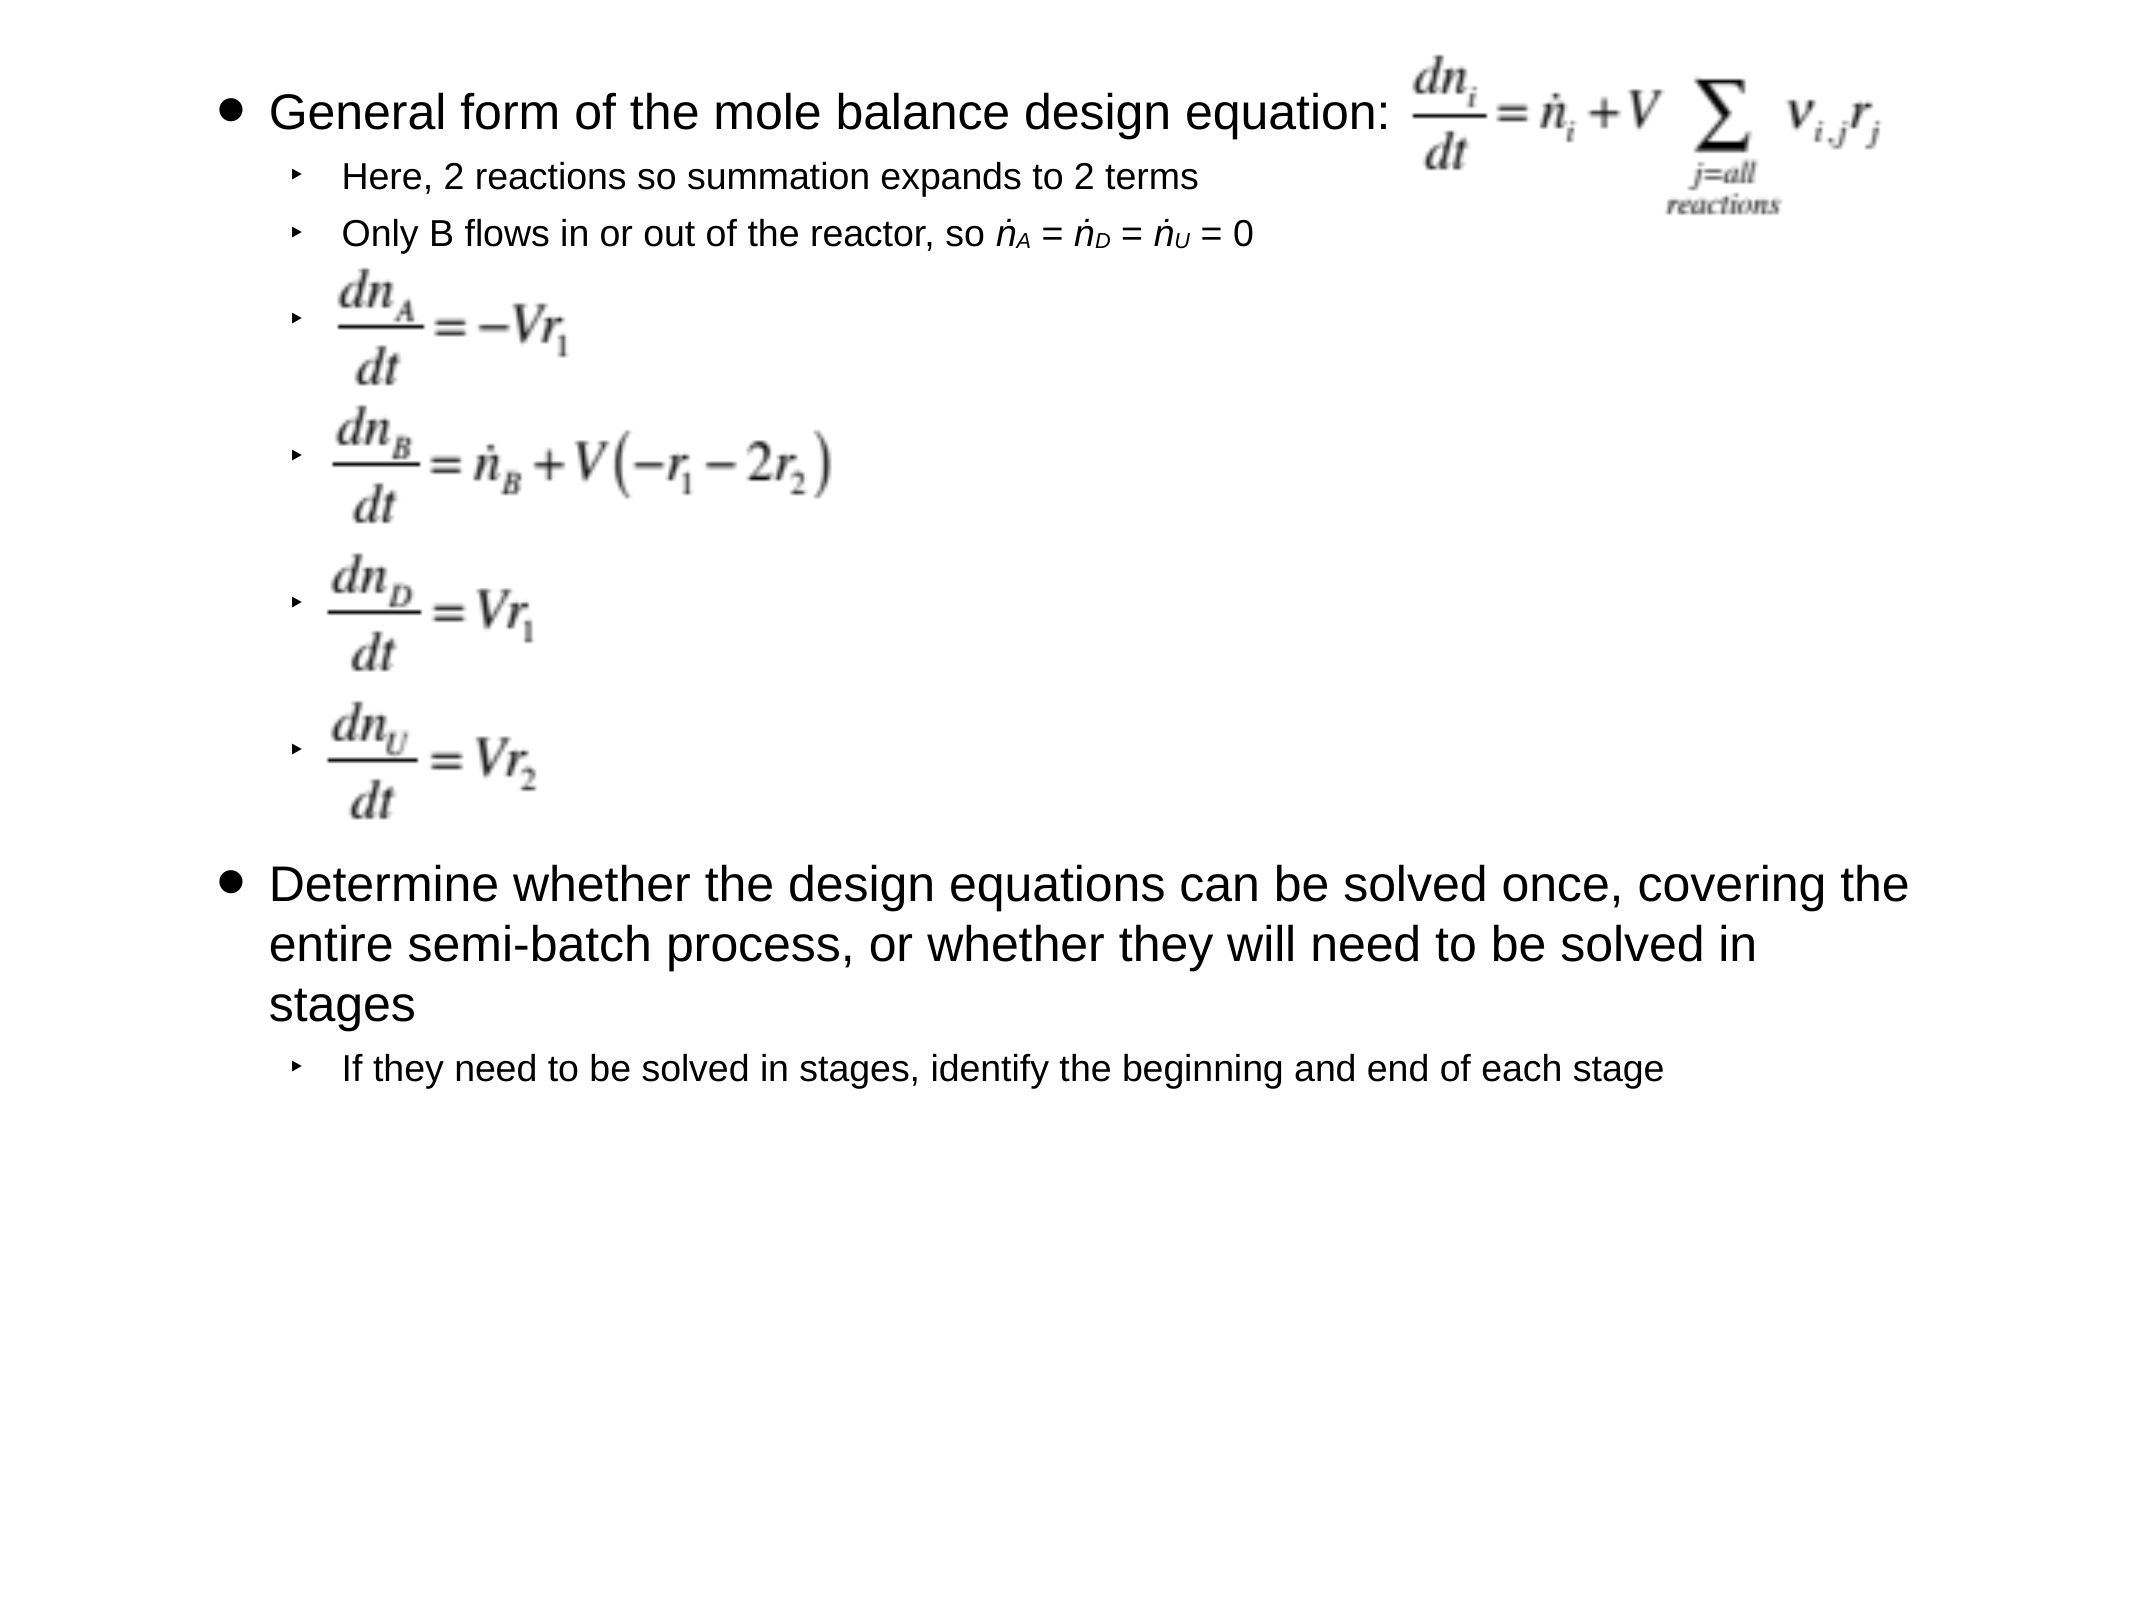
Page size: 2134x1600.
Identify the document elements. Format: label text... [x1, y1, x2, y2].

list General form of the mole balance design equation: Here, 2 reactions so summation expands to 2 terms Only B flows in or out of the reactor, so ṅA = ṅD = ṅU = 0 Determine whether the design equations can be solved once, covering the entire semi-batch process, or whether they will need to be solved in stages If they need to be solved in stages, identify the beginning and end of each stage [208, 70, 1925, 1478]
picture [326, 255, 836, 531]
picture [1403, 43, 1890, 230]
picture [322, 689, 540, 827]
picture [322, 541, 540, 679]
